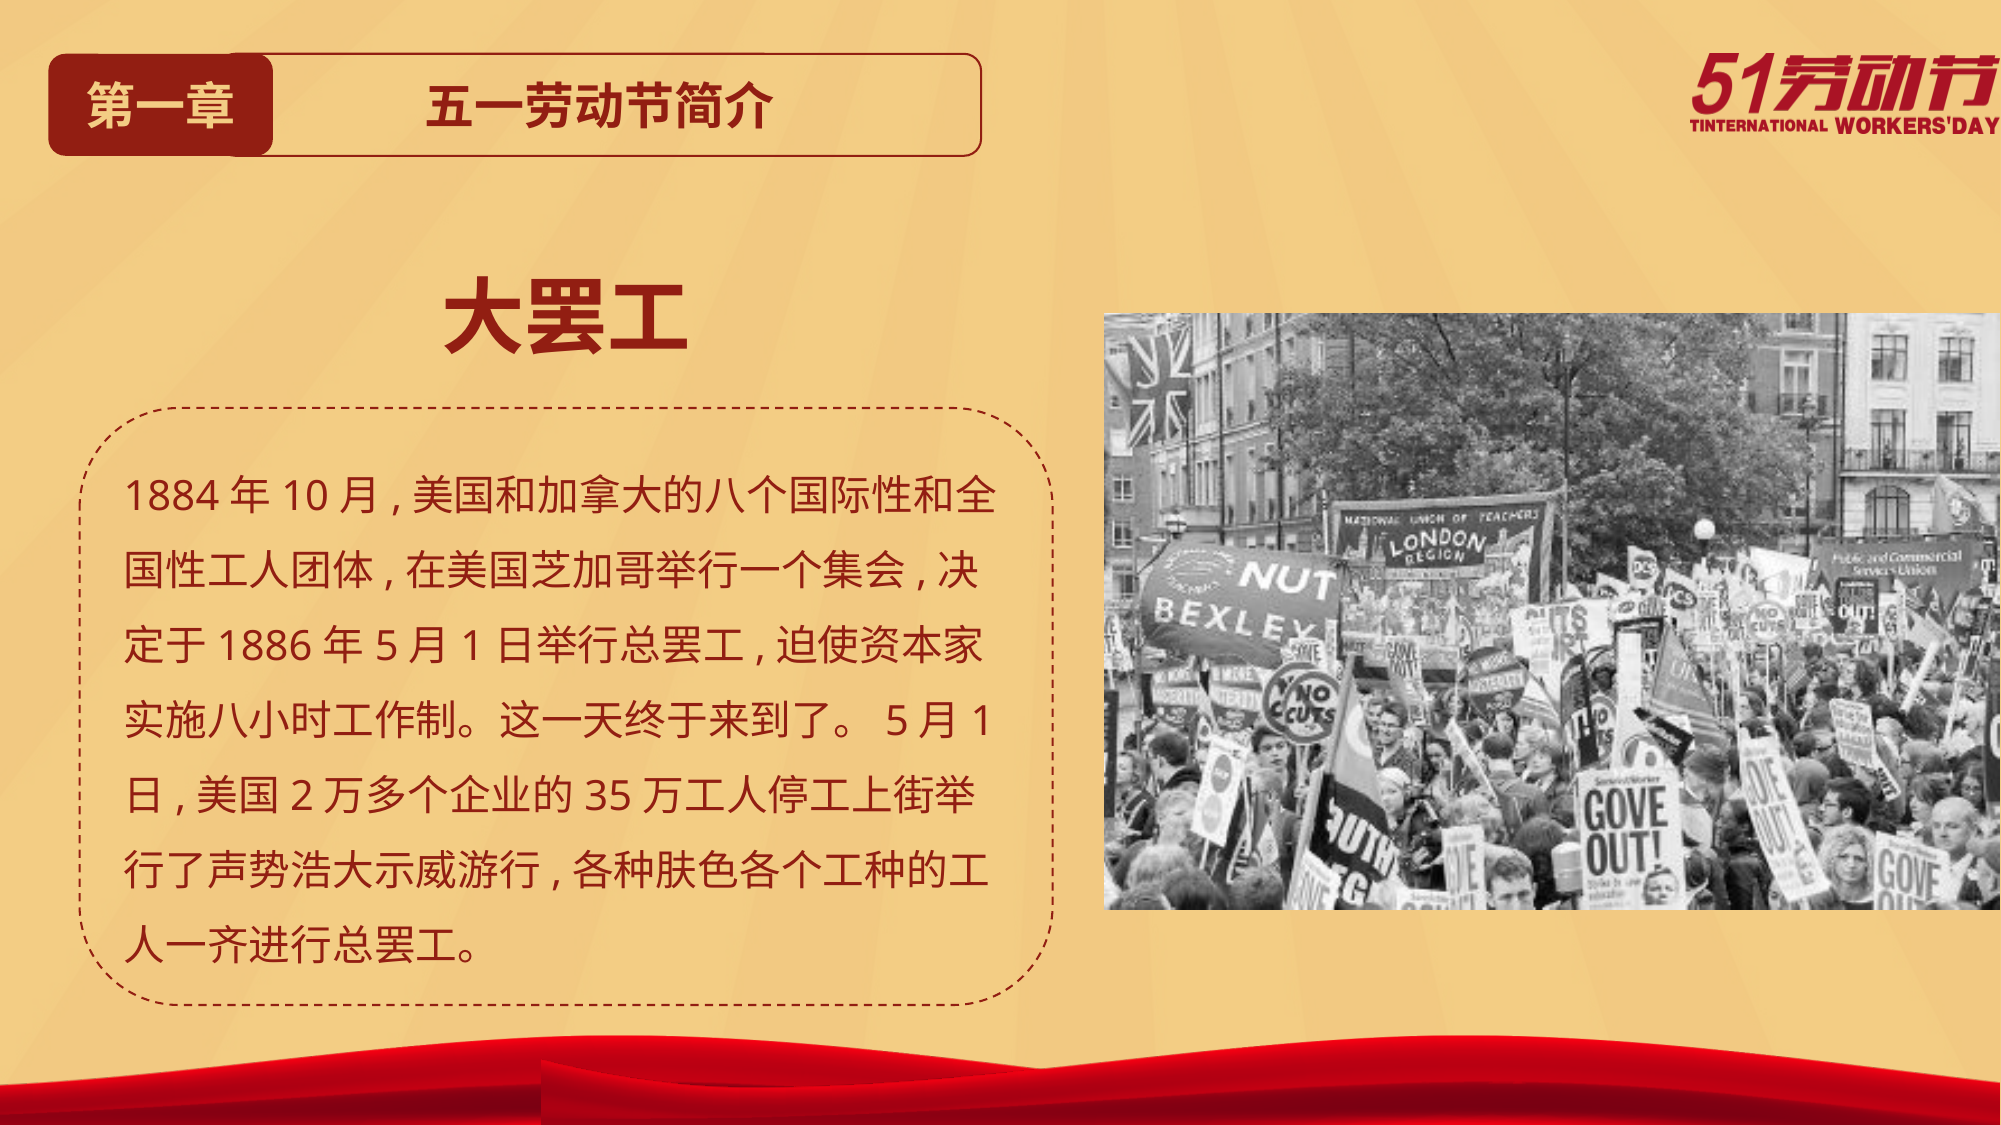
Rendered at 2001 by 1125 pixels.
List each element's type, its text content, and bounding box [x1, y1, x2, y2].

picture [1690, 53, 2000, 134]
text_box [0, 1035, 2000, 1125]
text_box 大罢工 [183, 261, 949, 366]
text_box 1884年10月,美国和加拿大的八个国际性和全国性工人团体,在美国芝加哥举行一个集会,决定于1886年5月1日举行总罢工,迫使资本家实施八小时工作制。这一天终于来到了。5月1日,美国2万多个企业的35万工人停工上街举行了声势浩大示威游行,各种肤色各个工种的工人一齐进行总罢工。 [78, 406, 1054, 1007]
picture [1104, 313, 2000, 910]
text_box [48, 53, 982, 156]
